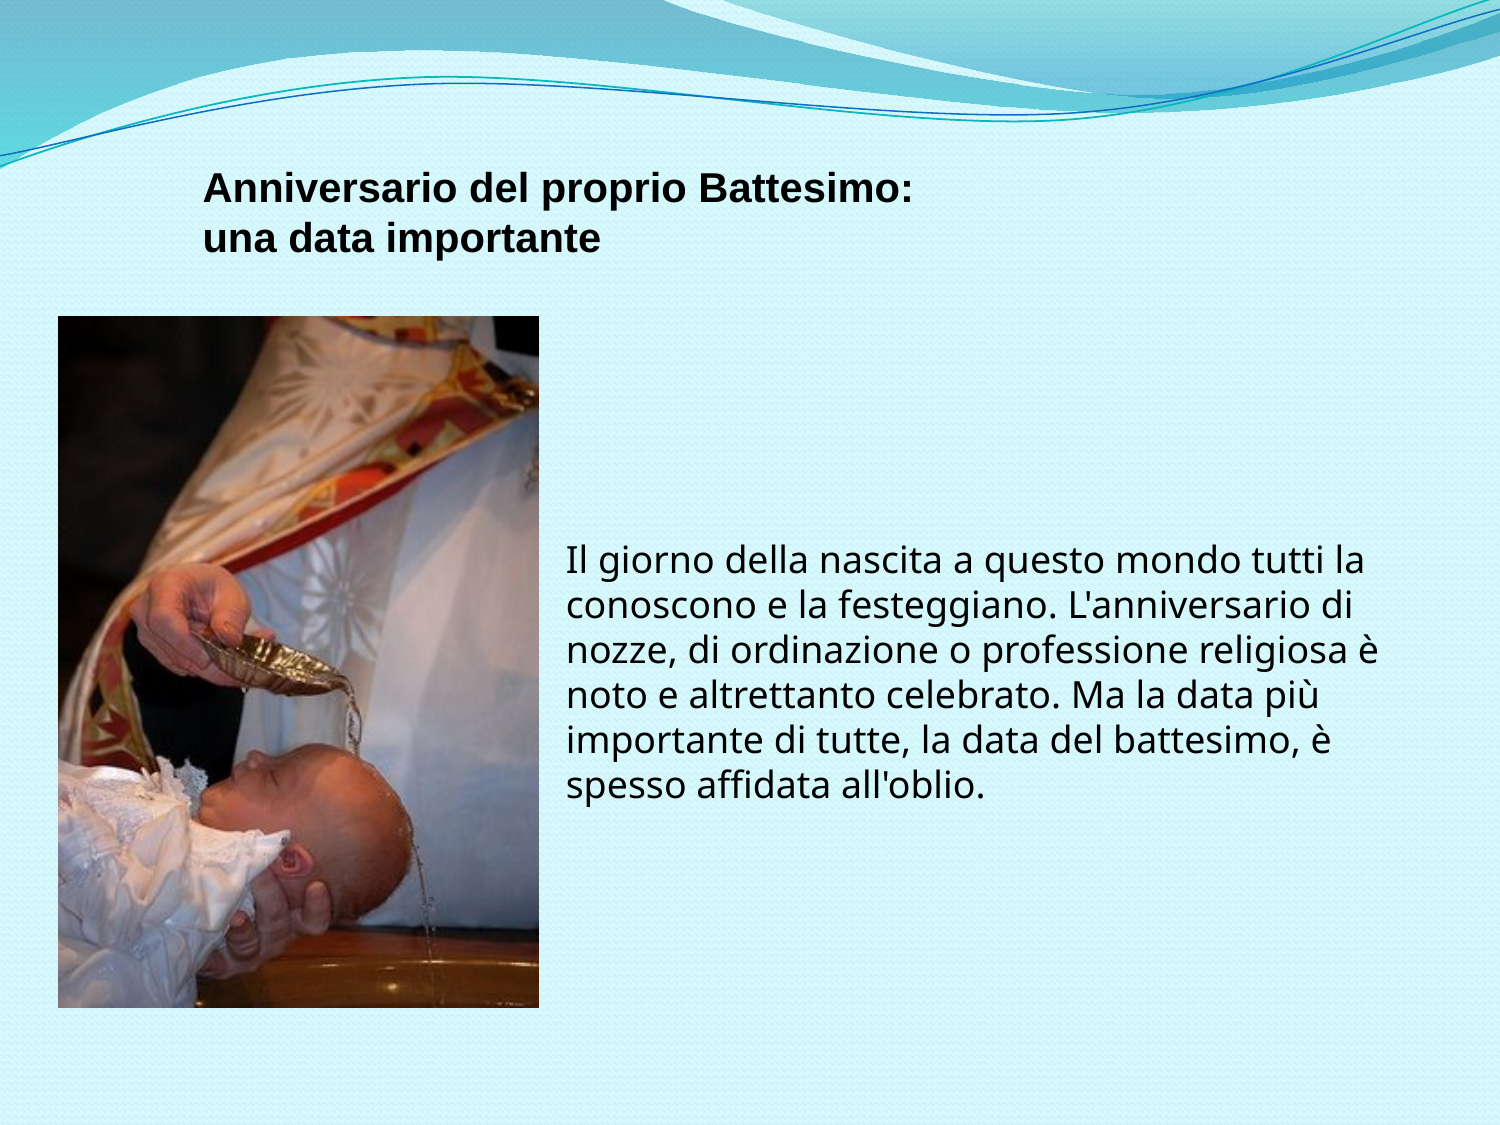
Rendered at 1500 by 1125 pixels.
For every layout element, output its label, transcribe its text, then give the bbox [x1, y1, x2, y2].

text_box Anniversario del proprio Battesimo: una data importante [187, 152, 1243, 268]
picture [58, 316, 540, 1008]
text_box Il giorno della nascita a questo mondo tutti la conoscono e la festeggiano. L'anniversario di nozze, di ordinazione o professione religiosa è noto e altrettanto celebrato. Ma la data più importante di tutte, la data del battesimo, è spesso affidata all'oblio. [550, 483, 1418, 954]
